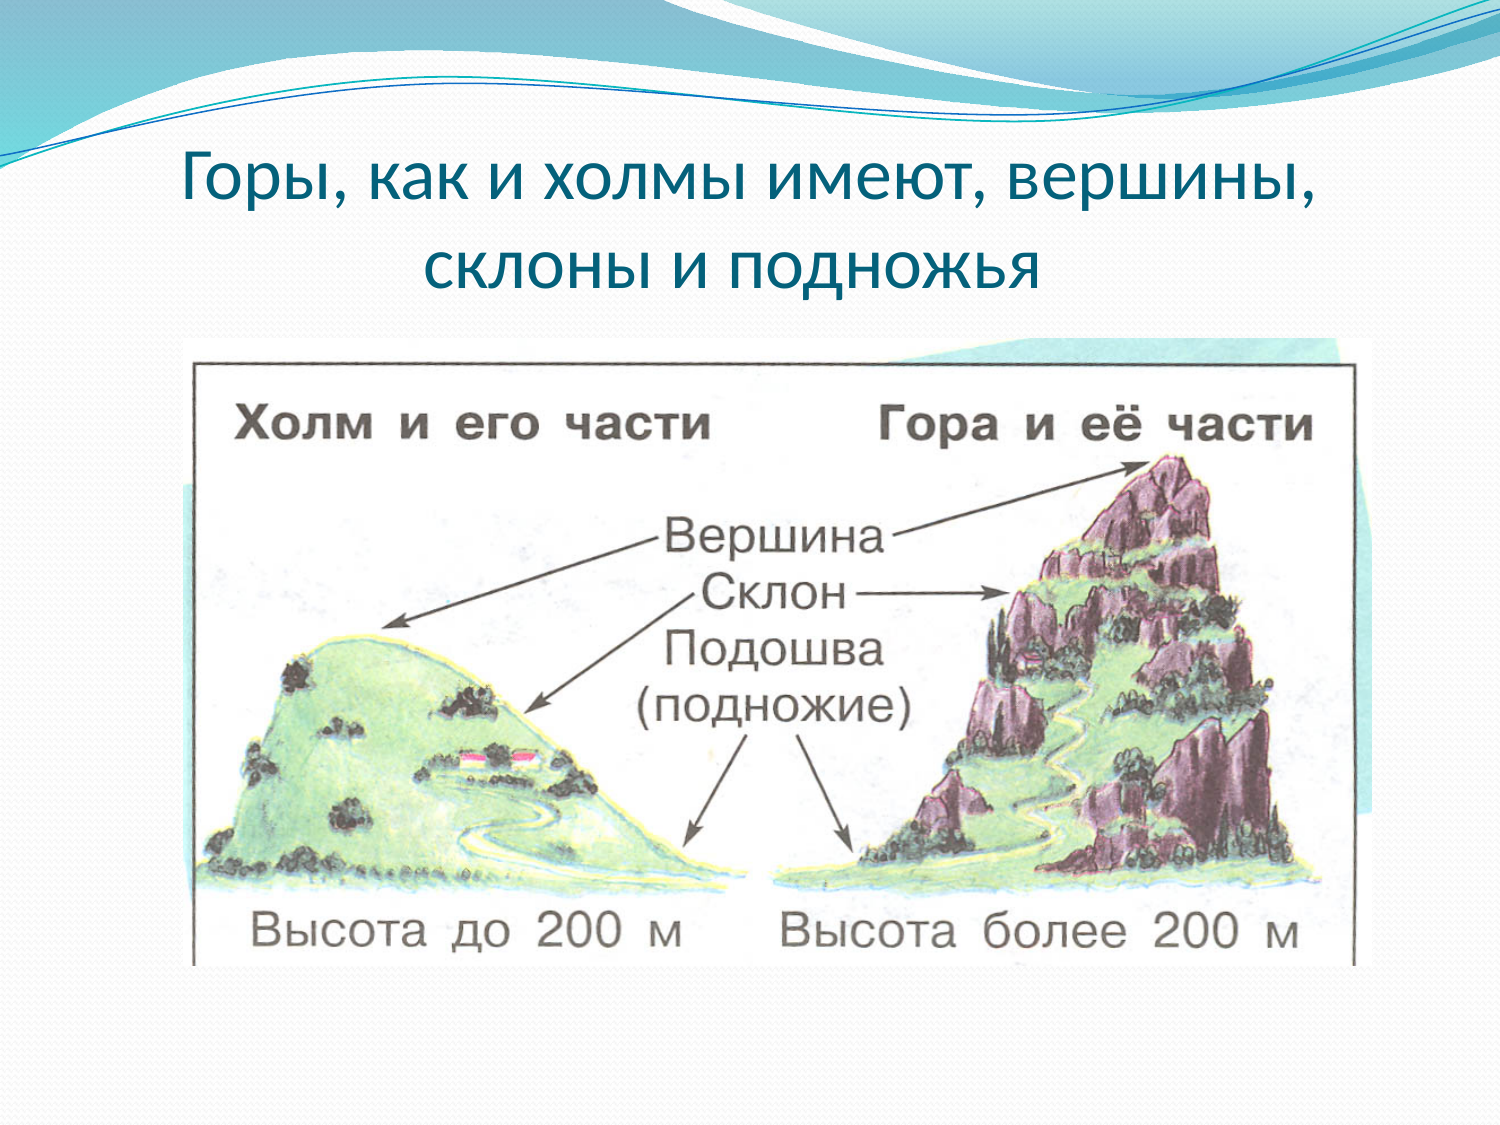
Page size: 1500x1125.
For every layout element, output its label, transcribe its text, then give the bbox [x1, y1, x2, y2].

title Горы, как и холмы имеют, вершины, склоны и подножья [75, 115, 1425, 303]
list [182, 337, 1372, 967]
